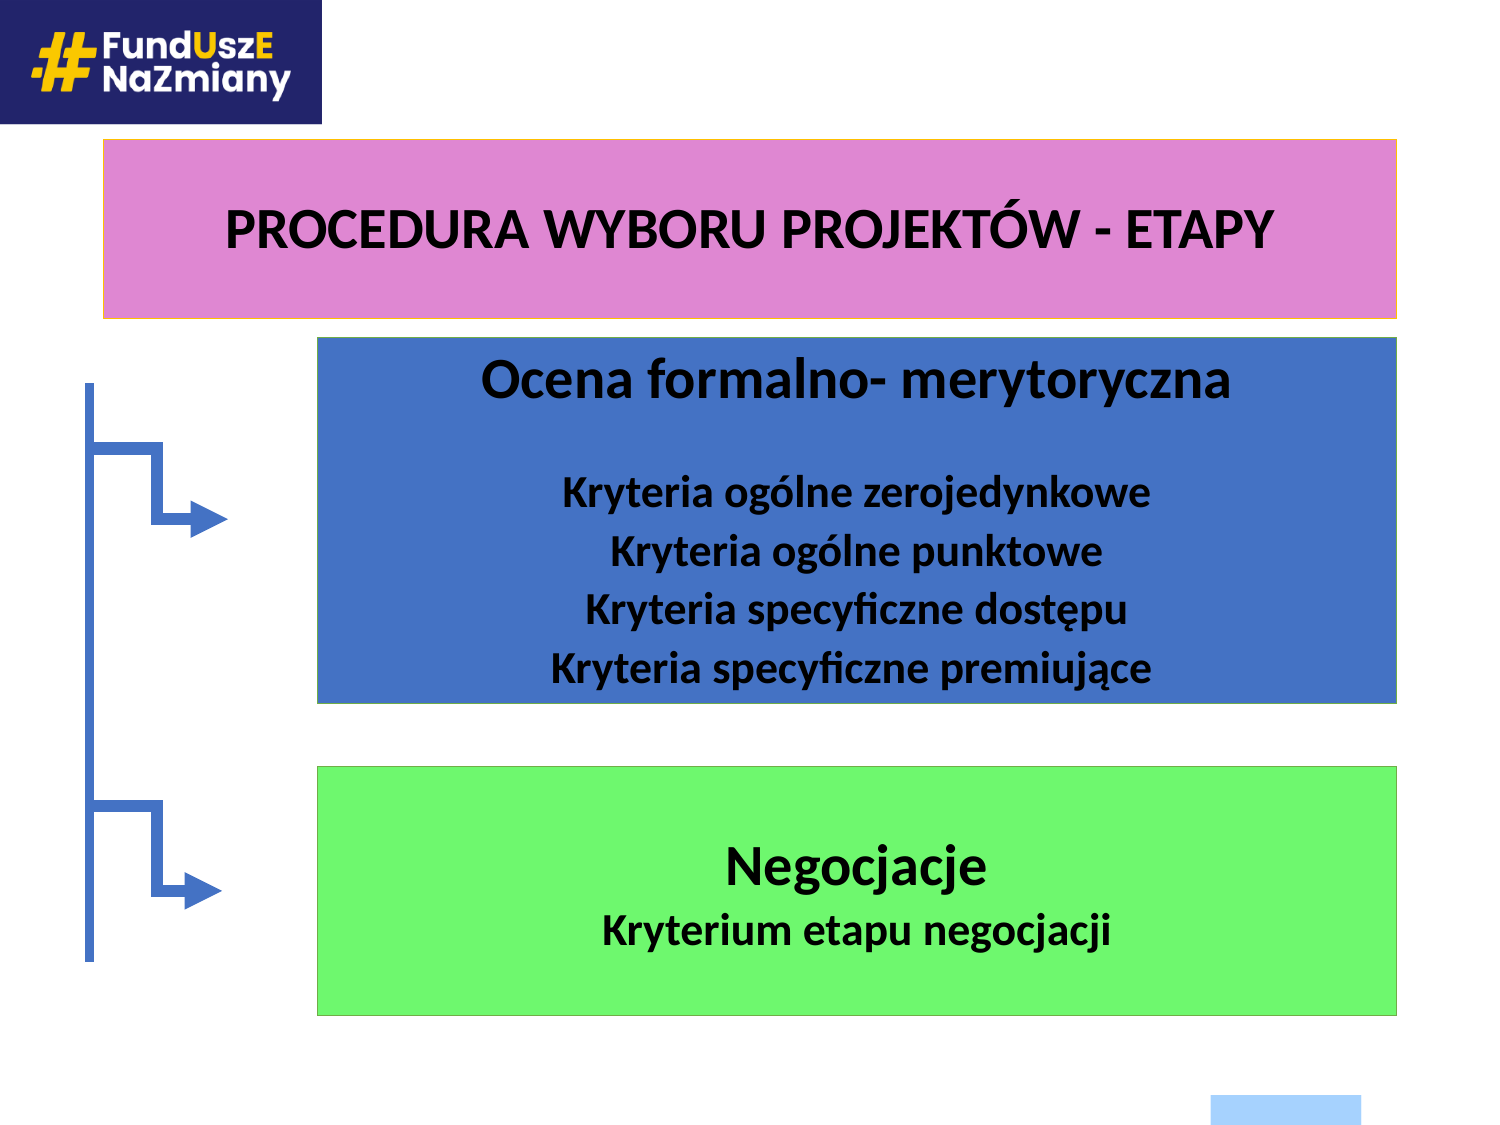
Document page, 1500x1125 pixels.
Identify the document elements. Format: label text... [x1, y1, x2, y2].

list Ocena formalno- merytoryczna Kryteria ogólne zerojedynkowe Kryteria ogólne punktowe Kryteria specyficzne dostępu Kryteria specyficzne premiujące [317, 337, 1397, 704]
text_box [92, 805, 223, 891]
title PROCEDURA WYBORU PROJEKTÓW - ETAPY [103, 139, 1397, 319]
picture [0, 0, 1500, 1125]
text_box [86, 448, 228, 520]
text_box Negocjacje Kryterium etapu negocjacji [317, 766, 1397, 1016]
